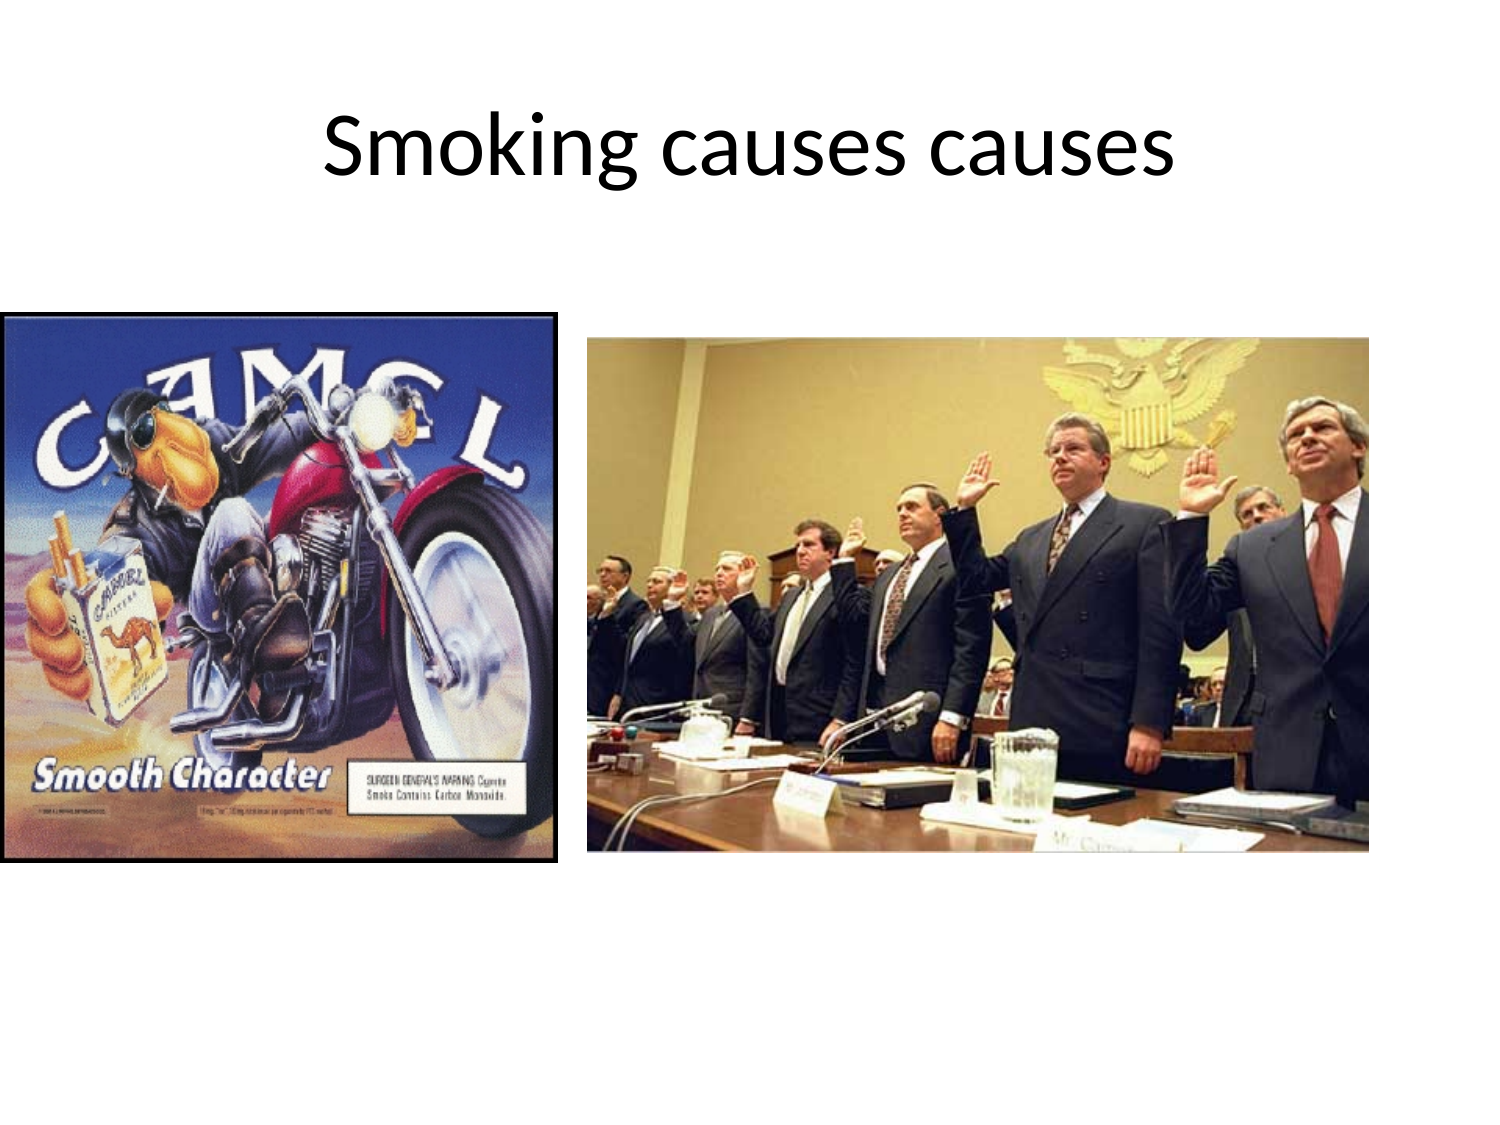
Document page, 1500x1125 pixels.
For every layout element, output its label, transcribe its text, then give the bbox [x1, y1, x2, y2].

title Smoking causes causes [75, 45, 1425, 233]
picture [587, 337, 1369, 854]
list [0, 312, 558, 863]
